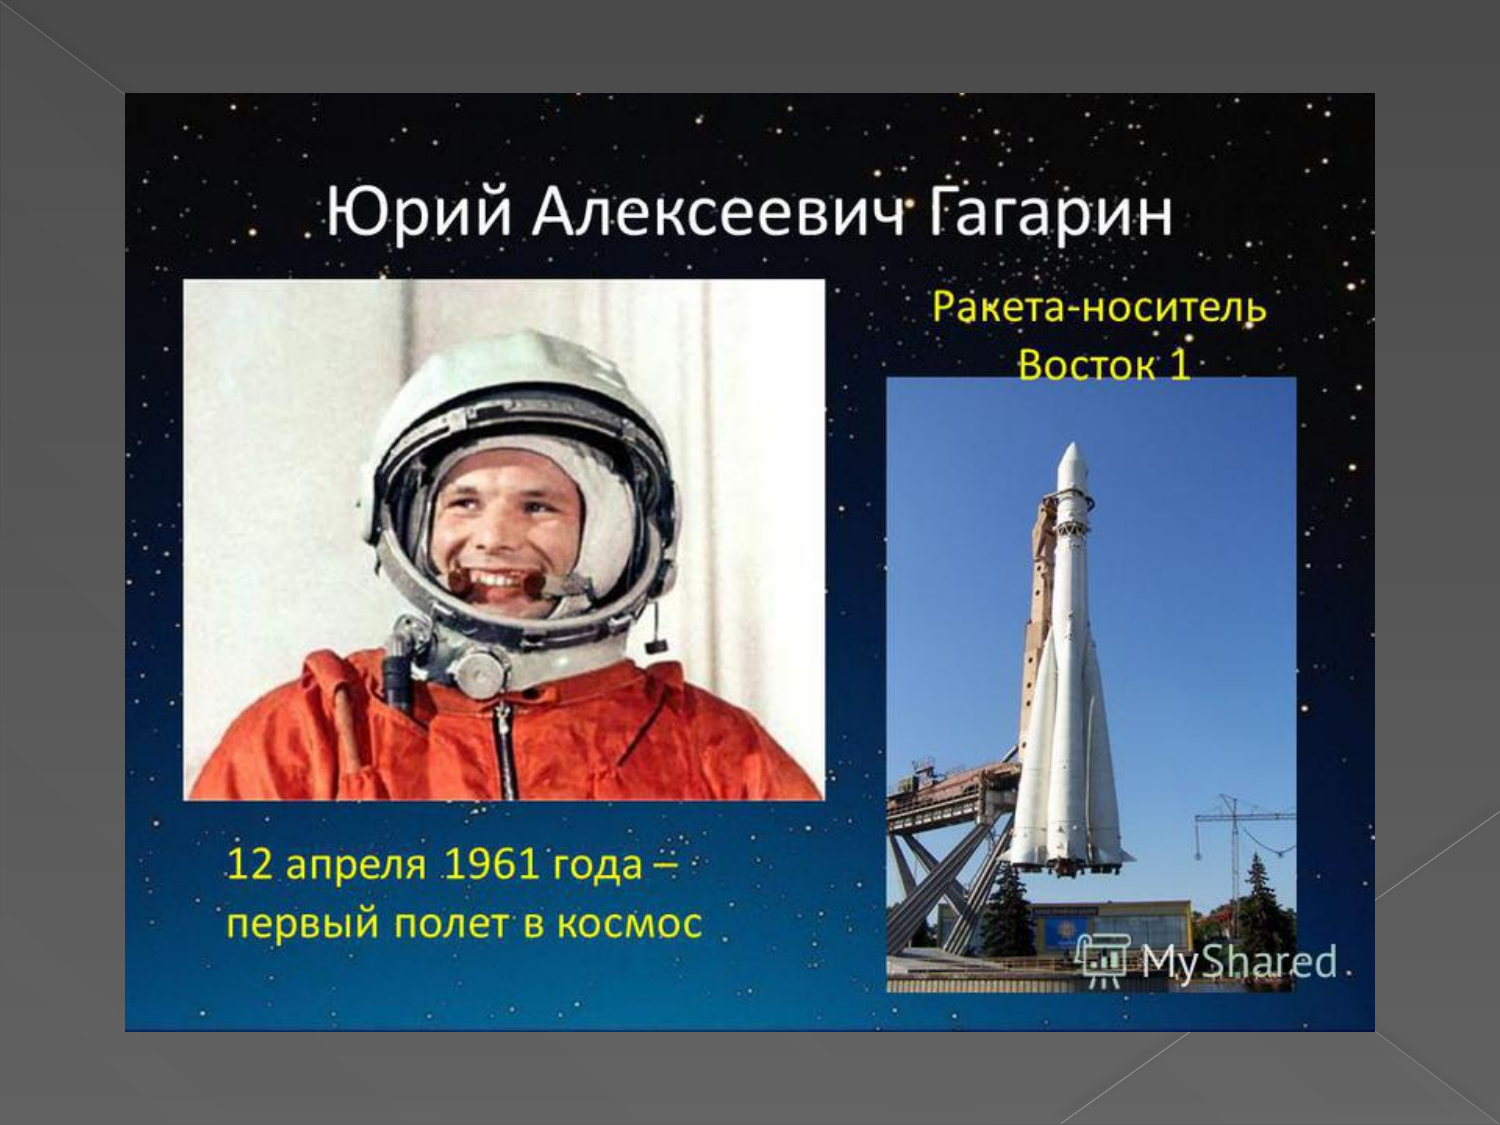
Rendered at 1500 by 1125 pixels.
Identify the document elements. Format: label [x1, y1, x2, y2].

picture [124, 93, 1376, 1032]
